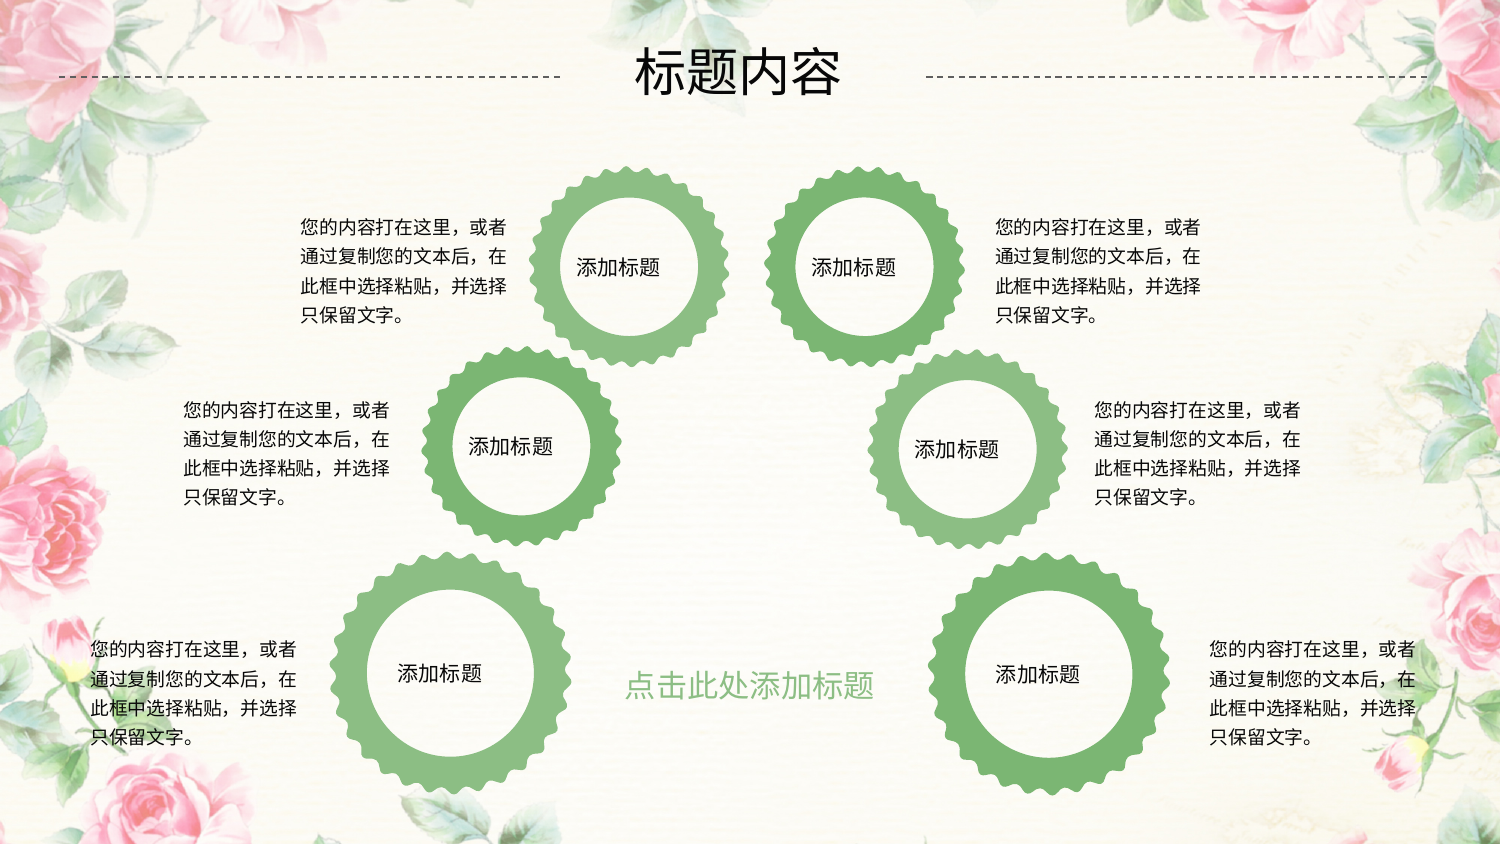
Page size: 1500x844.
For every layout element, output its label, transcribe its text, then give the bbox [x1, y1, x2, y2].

text_box 点击此处添加标题 [608, 640, 892, 712]
text_box 标题内容 [608, 32, 868, 110]
text_box 您的内容打在这里，或者通过复制您的文本后，在此框中选择粘贴，并选择只保留文字。 [1079, 384, 1323, 516]
text_box 添加标题 [796, 246, 912, 287]
text_box [529, 166, 730, 368]
text_box 添加标题 [899, 429, 1015, 470]
text_box 您的内容打在这里，或者通过复制您的文本后，在此框中选择粘贴，并选择只保留文字。 [980, 201, 1223, 334]
text_box 您的内容打在这里，或者通过复制您的文本后，在此框中选择粘贴，并选择只保留文字。 [1194, 623, 1438, 756]
text_box 添加标题 [561, 246, 677, 287]
picture [0, 0, 1500, 844]
text_box 您的内容打在这里，或者通过复制您的文本后，在此框中选择粘贴，并选择只保留文字。 [75, 623, 318, 756]
text_box 您的内容打在这里，或者通过复制您的文本后，在此框中选择粘贴，并选择只保留文字。 [286, 201, 529, 334]
text_box 添加标题 [453, 426, 569, 467]
text_box [867, 349, 1068, 550]
text_box [764, 166, 965, 368]
text_box [927, 552, 1170, 796]
text_box 您的内容打在这里，或者通过复制您的文本后，在此框中选择粘贴，并选择只保留文字。 [168, 384, 411, 516]
text_box 添加标题 [981, 653, 1096, 694]
text_box [421, 346, 622, 547]
text_box 添加标题 [382, 652, 498, 693]
text_box [329, 551, 572, 795]
